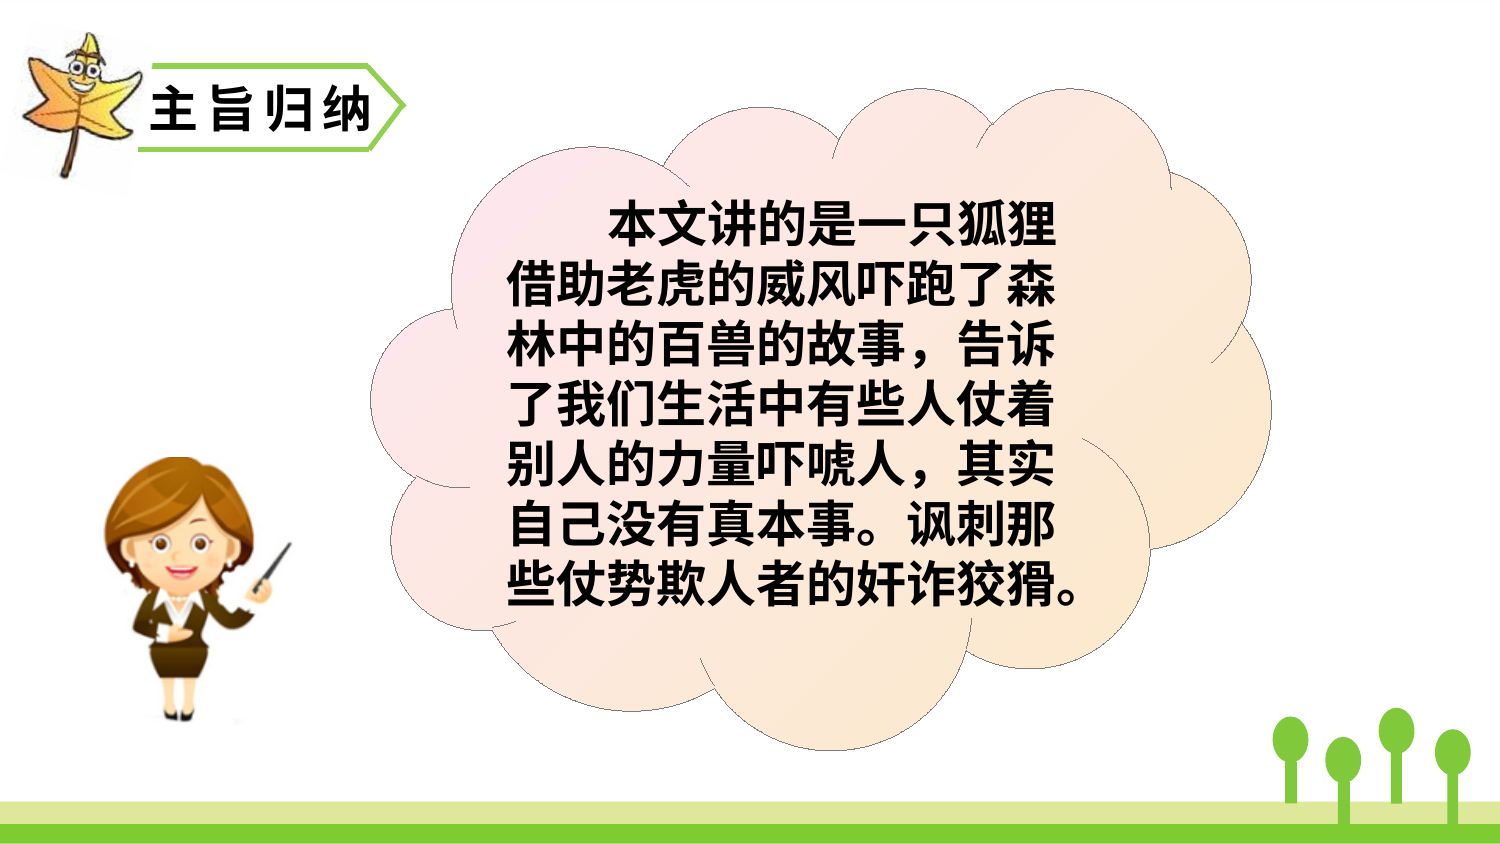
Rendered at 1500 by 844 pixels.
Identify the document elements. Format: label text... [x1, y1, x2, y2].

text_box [13, 30, 411, 186]
text_box 本文讲的是一只狐狸借助老虎的威风吓跑了森林中的百兽的故事，告诉了我们生活中有些人仗着别人的力量吓唬人，其实自己没有真本事。讽刺那些仗势欺人者的奸诈狡猾。 [370, 88, 1272, 751]
picture [0, 0, 1500, 801]
